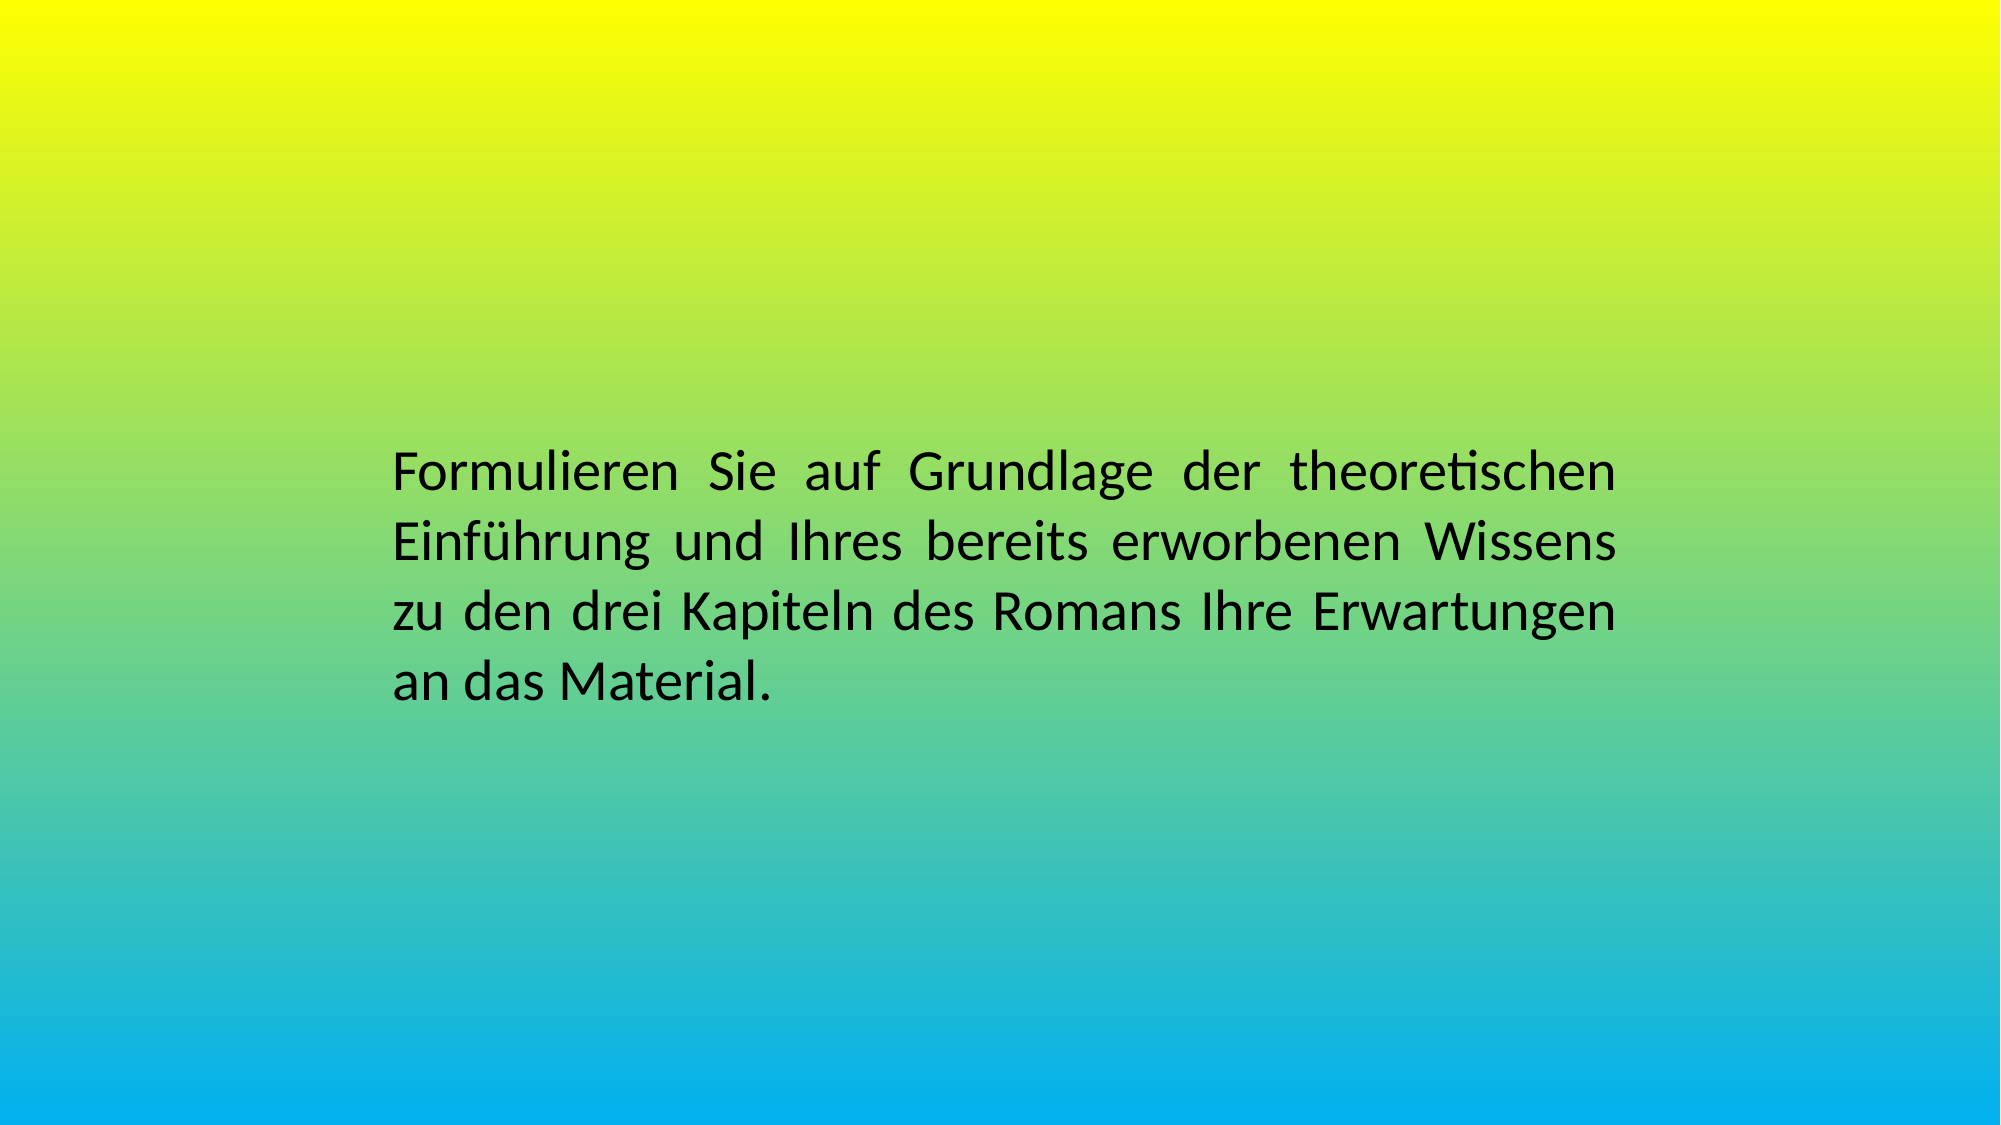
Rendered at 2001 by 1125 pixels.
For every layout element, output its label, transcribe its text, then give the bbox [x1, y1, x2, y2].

text_box Formulieren Sie auf Grundlage der theoretischen Einführung und Ihres bereits erworbenen Wissens zu den drei Kapiteln des Romans Ihre Erwartungen an das Material. [377, 424, 1633, 720]
text_box [137, 59, 1863, 278]
text_box [137, 299, 1863, 1014]
